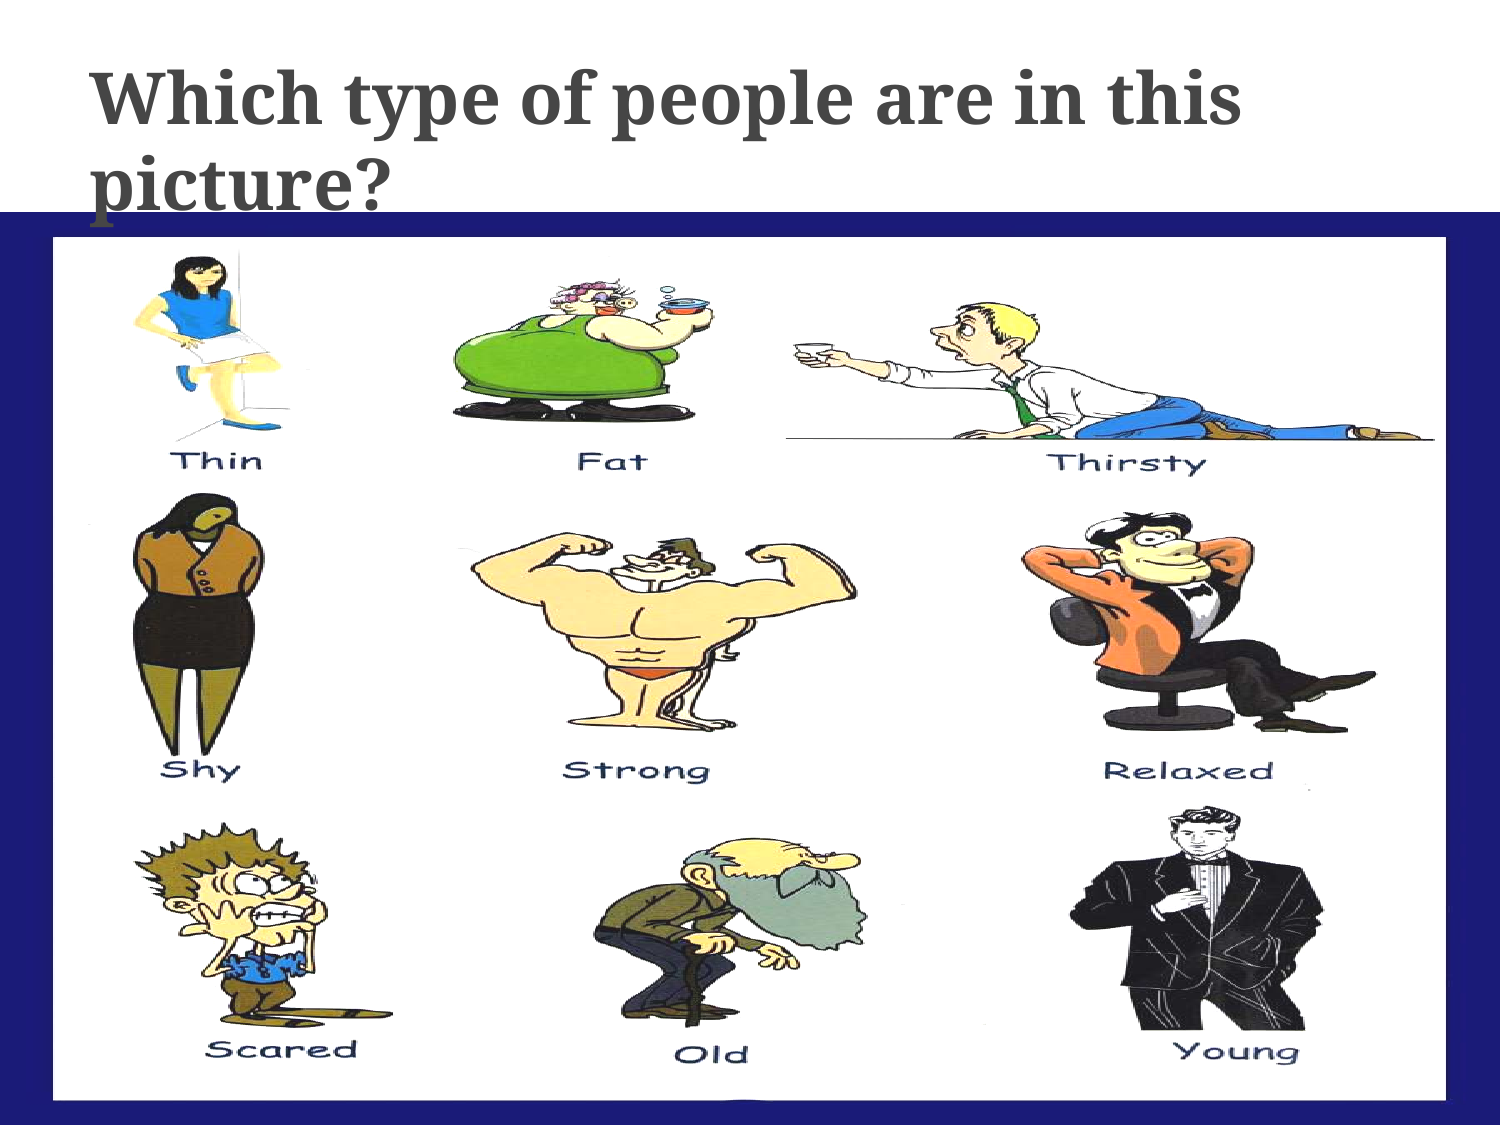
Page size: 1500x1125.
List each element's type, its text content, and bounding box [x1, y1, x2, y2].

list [0, 212, 1500, 1125]
title Which type of people are in this picture? [75, 45, 1425, 212]
